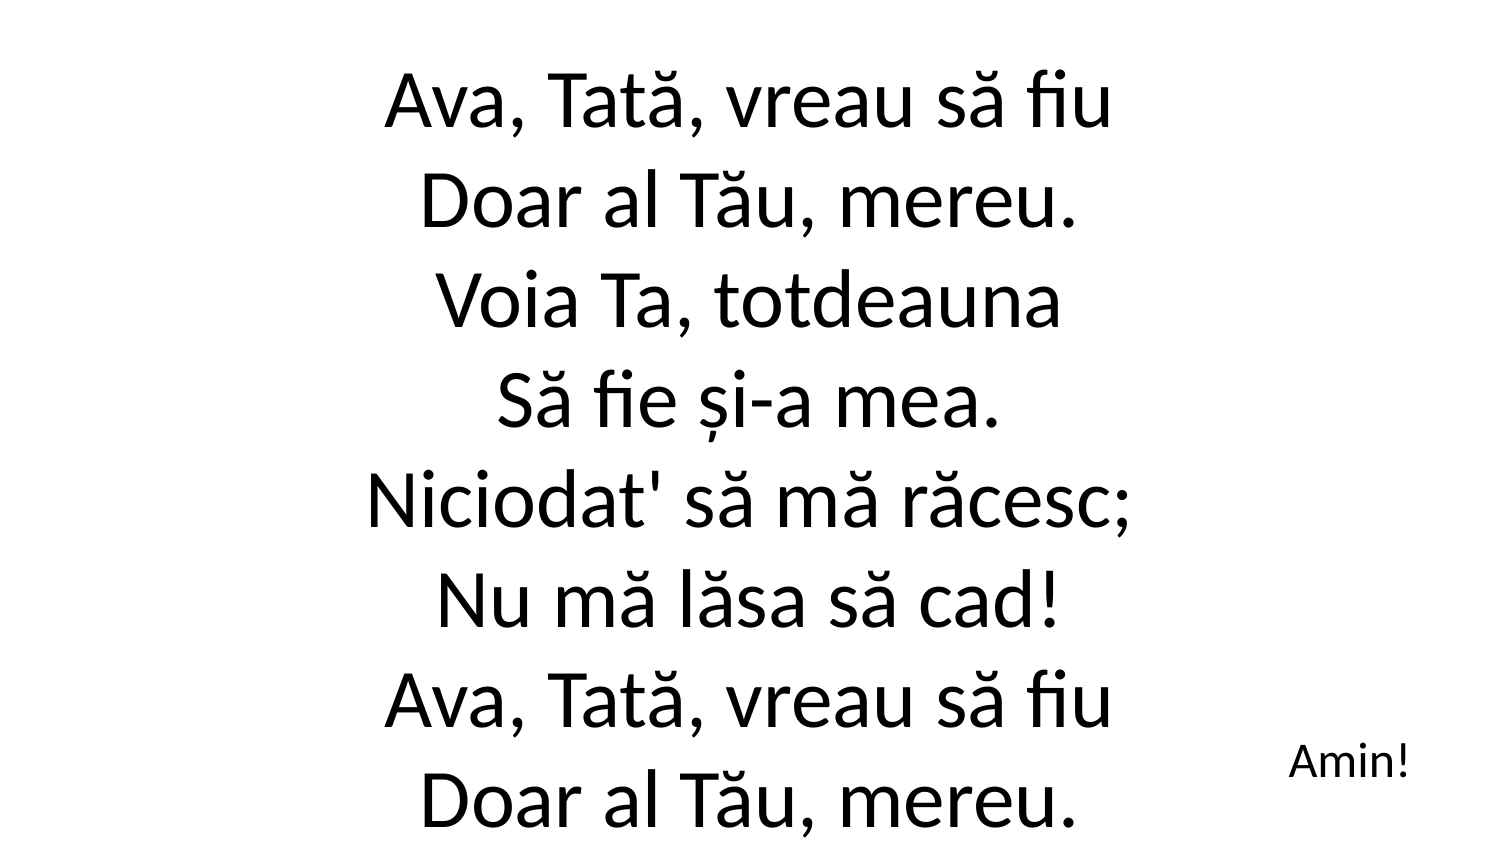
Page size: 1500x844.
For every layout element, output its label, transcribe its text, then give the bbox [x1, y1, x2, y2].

text_box Ava, Tată, vreau să fiu Doar al Tău, mereu. Voia Ta, totdeauna Să fie și-a mea. Niciodat' să mă răcesc; Nu mă lăsa să cad! Ava, Tată, vreau să fiu Doar al Tău, mereu. [350, 0, 1150, 844]
text_box Amin! [1273, 674, 1427, 795]
